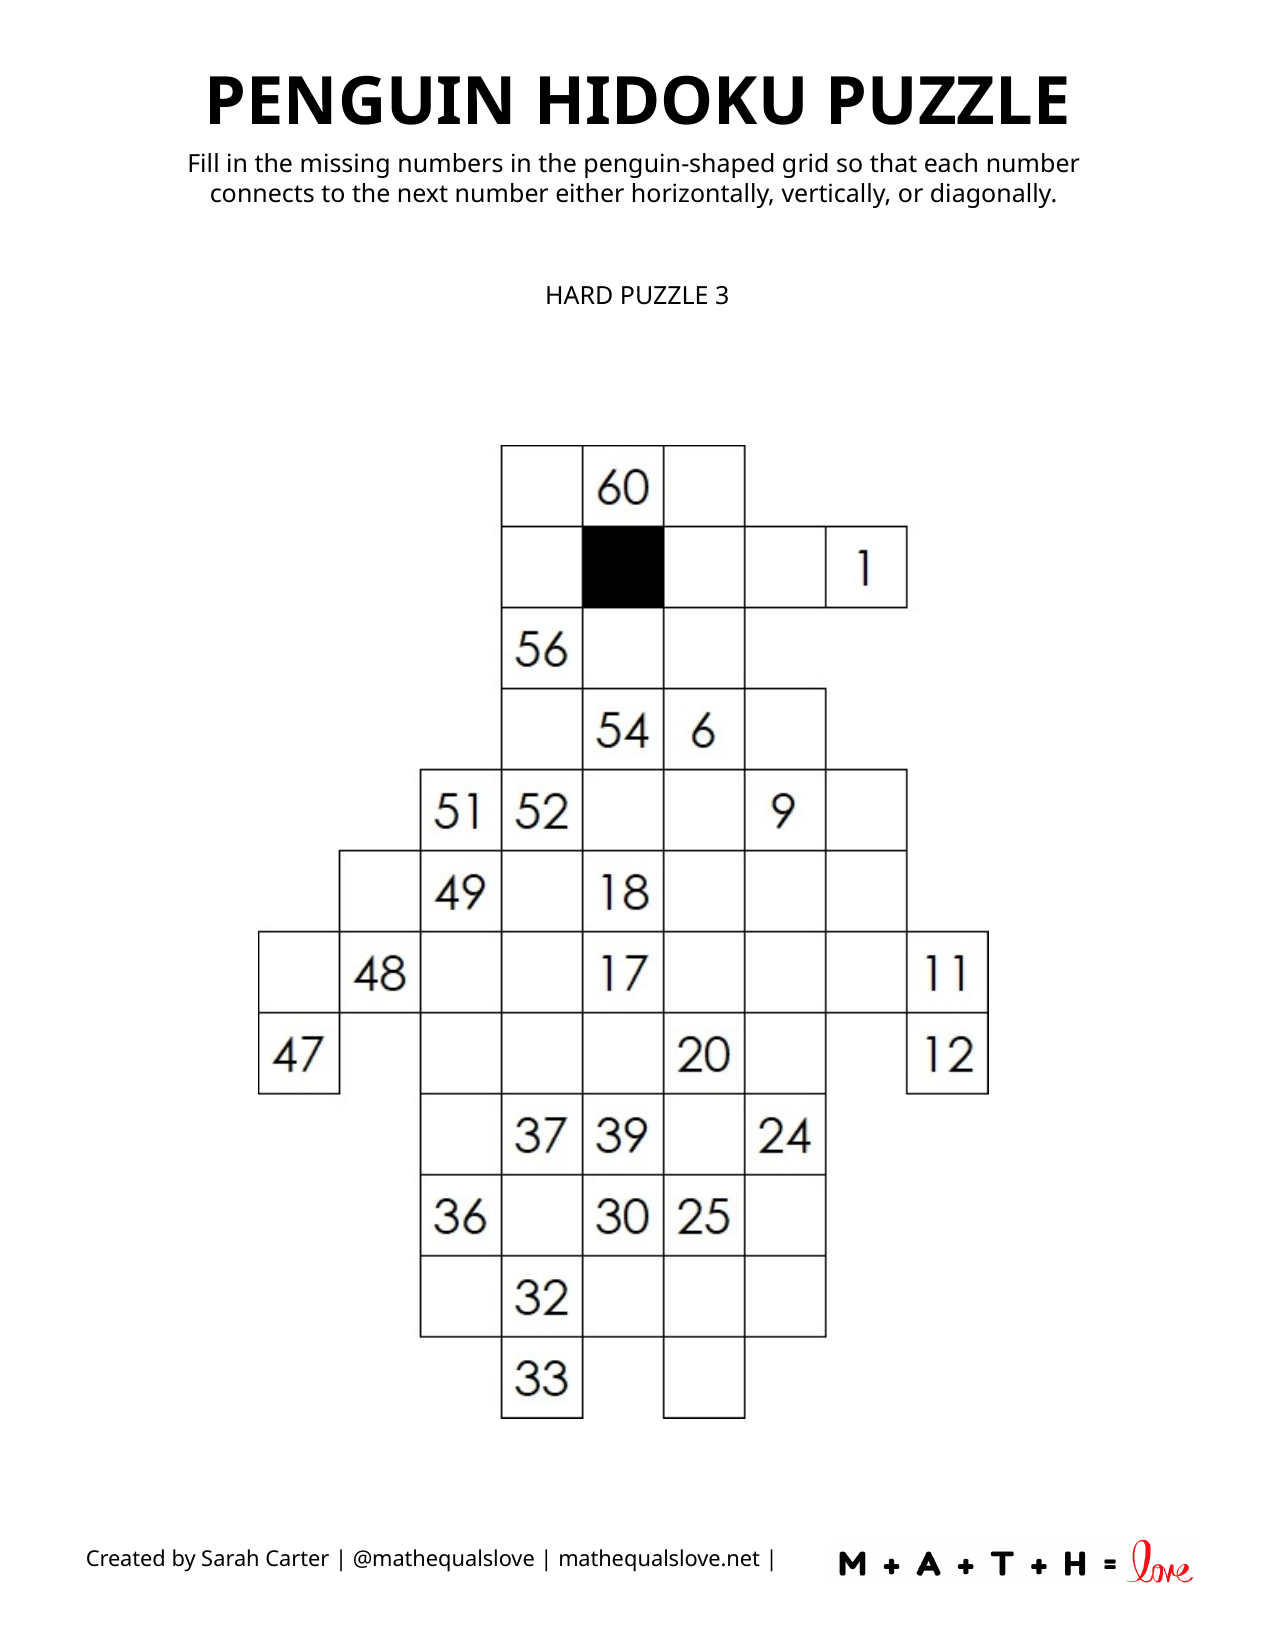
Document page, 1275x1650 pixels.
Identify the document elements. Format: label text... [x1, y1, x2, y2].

picture [826, 1536, 1203, 1588]
text_box PENGUIN HIDOKU PUZZLE [66, 50, 1211, 140]
text_box Created by Sarah Carter | @mathequalslove | mathequalslove.net | [70, 1537, 826, 1579]
picture [257, 445, 989, 1420]
text_box HARD PUZZLE 3 [437, 279, 838, 330]
text_box Fill in the missing numbers in the penguin-shaped grid so that each number connects to the next number either horizontally, vertically, or diagonally. [0, 140, 1275, 216]
